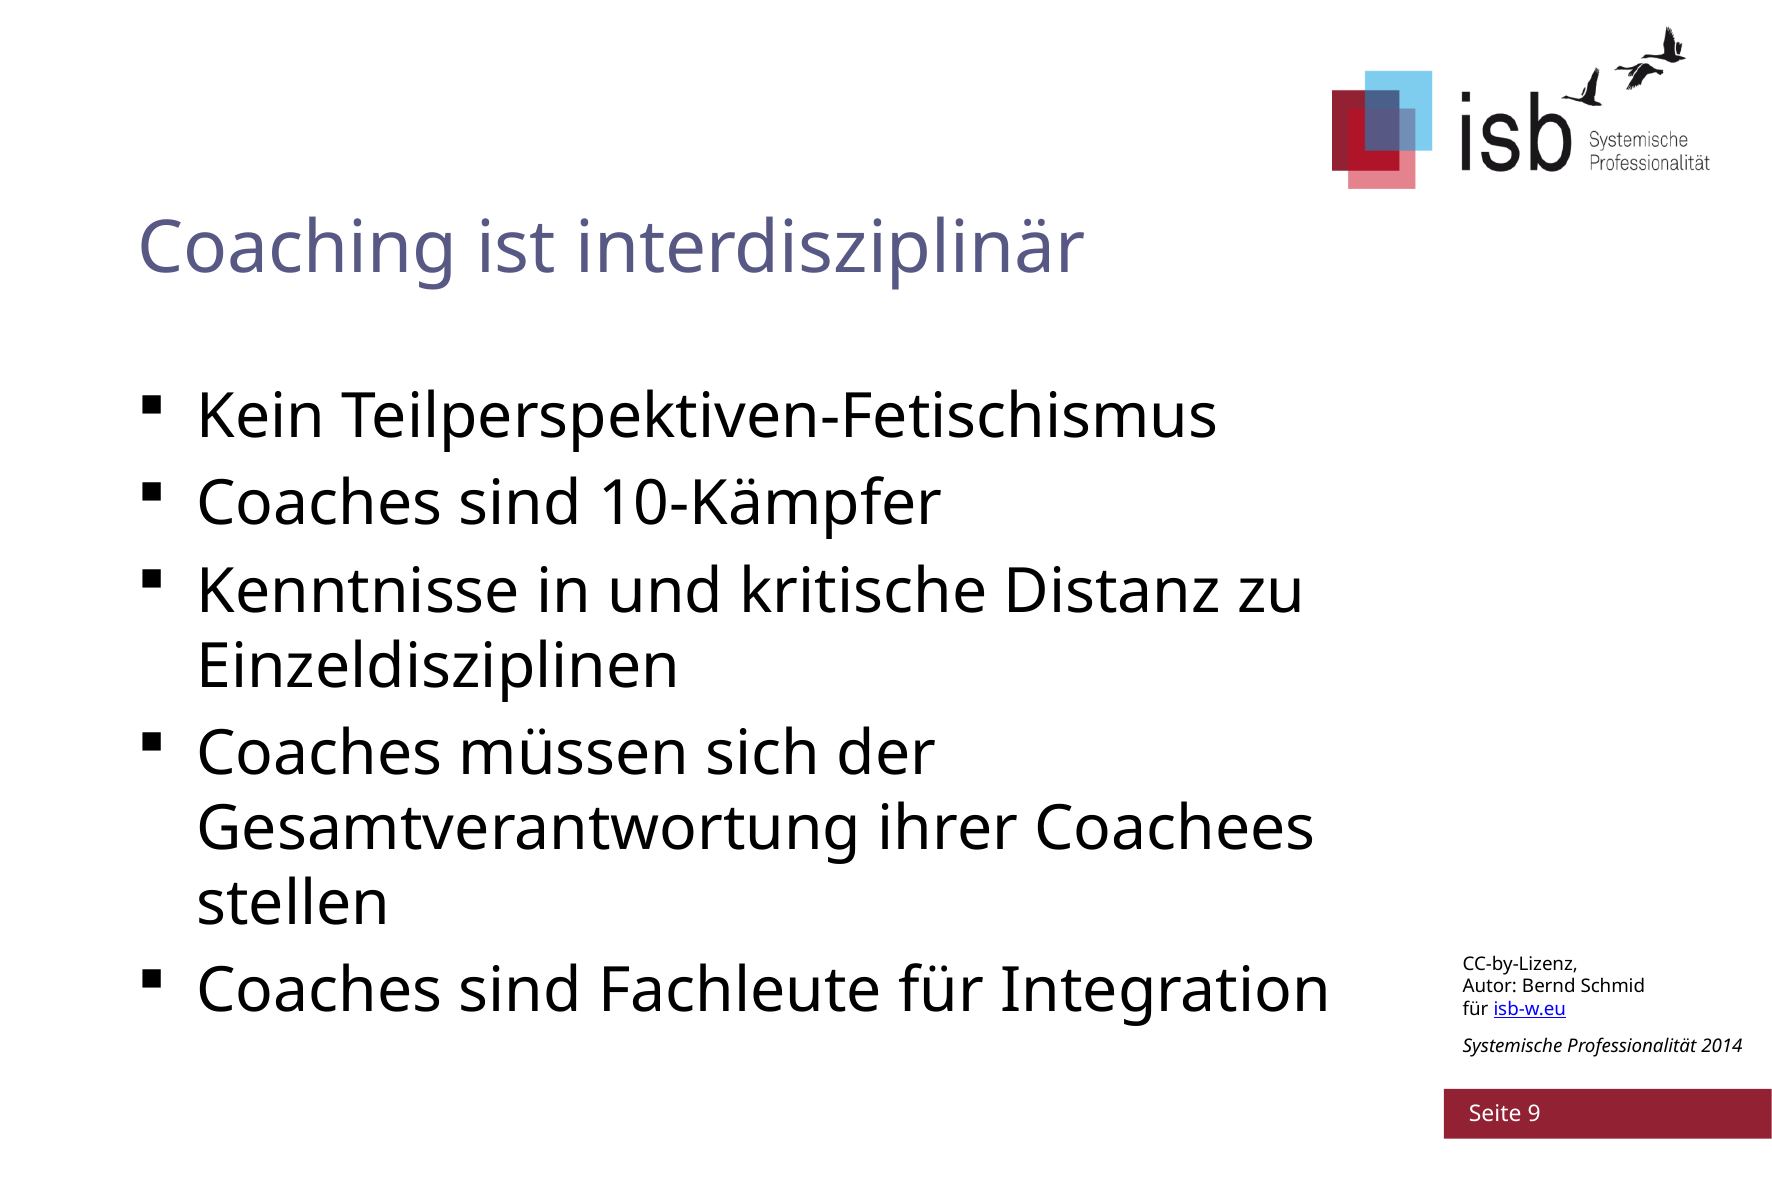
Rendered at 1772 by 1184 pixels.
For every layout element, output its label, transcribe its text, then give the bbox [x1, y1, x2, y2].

slide_number Seite 9 [1443, 1088, 1772, 1139]
title Coaching ist interdisziplinär [118, 94, 1444, 260]
list Kein Teilperspektiven-Fetischismus Coaches sind 10-Kämpfer Kenntnisse in und kritische Distanz zu Einzeldisziplinen Coaches müssen sich der Gesamtverantwortung ihrer Coachees stellen Coaches sind Fachleute für Integration [118, 260, 1444, 1139]
picture [1332, 20, 1725, 194]
